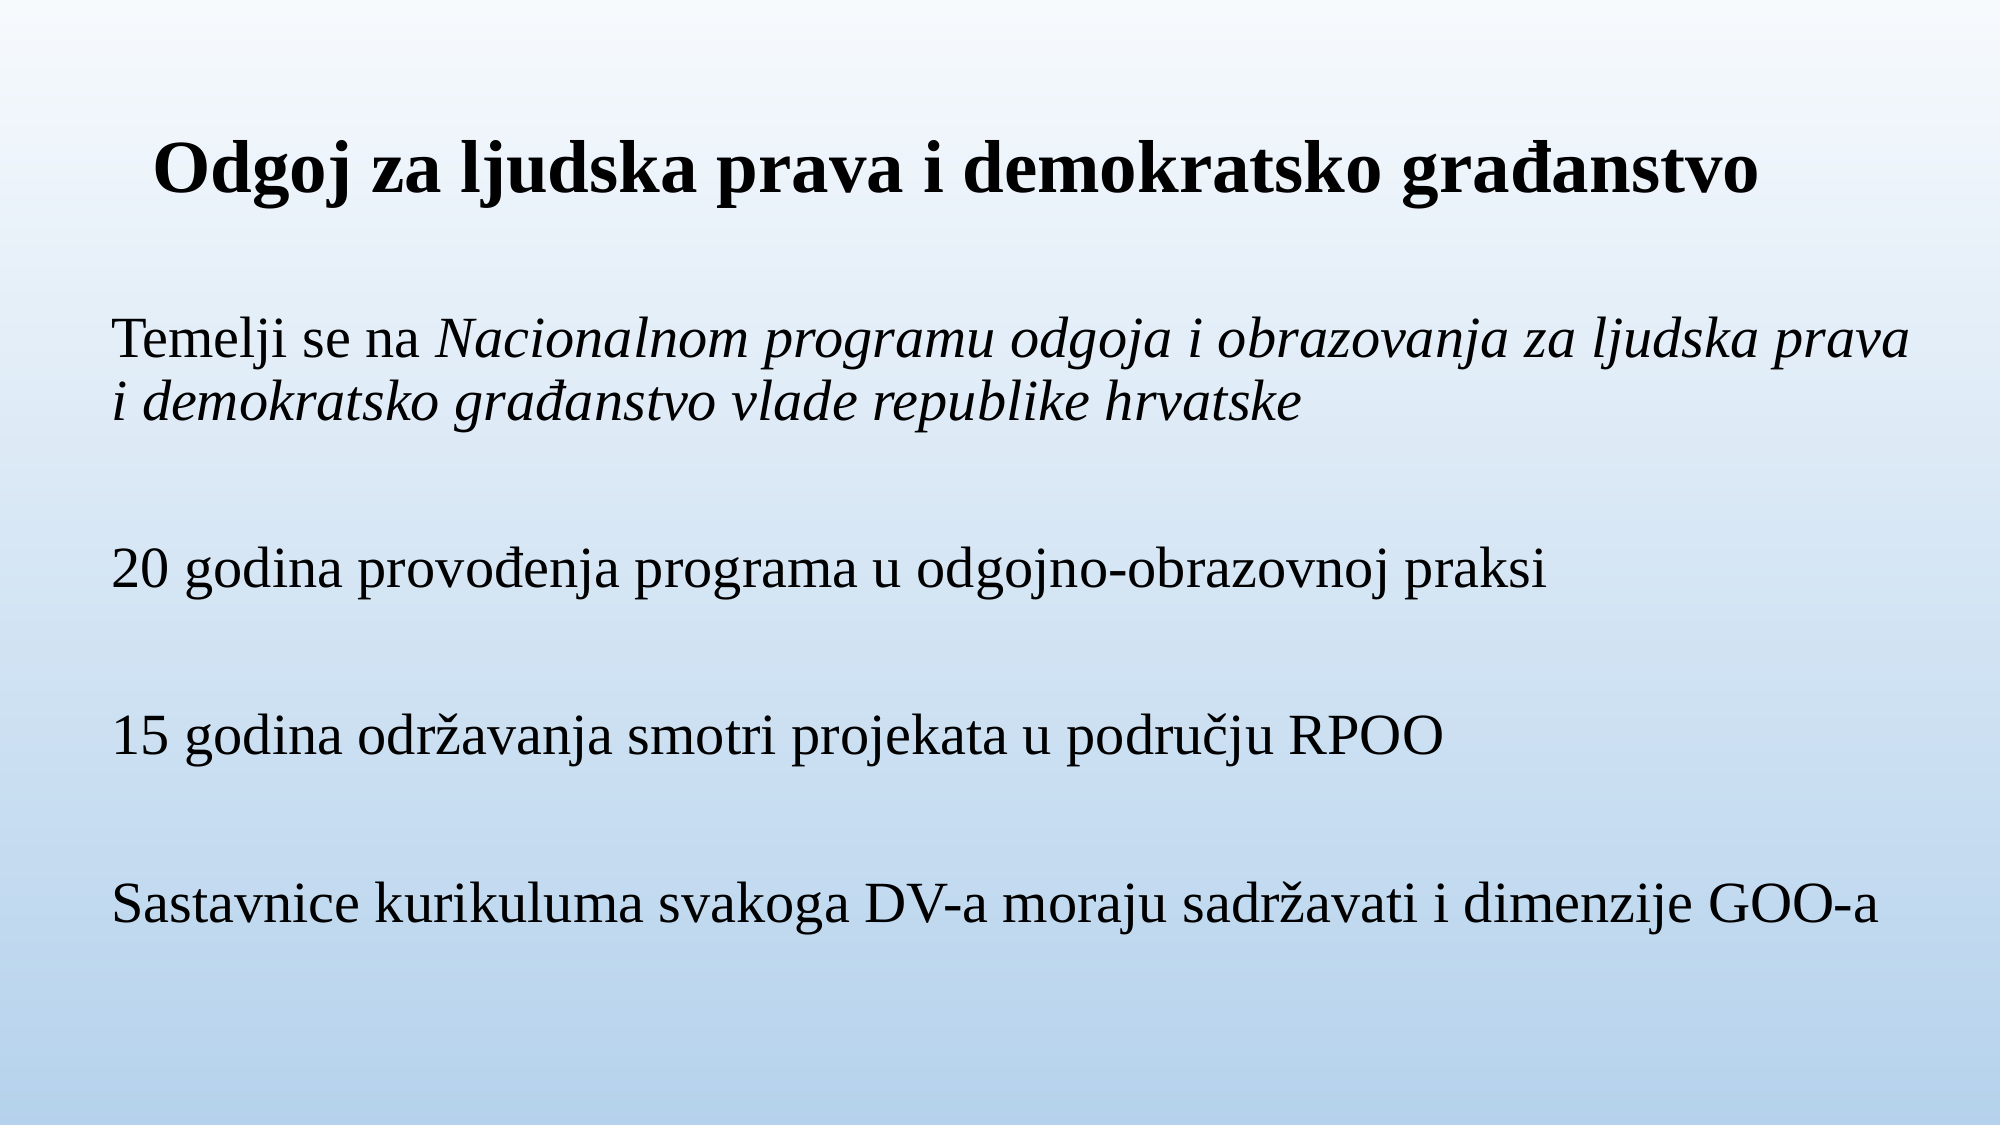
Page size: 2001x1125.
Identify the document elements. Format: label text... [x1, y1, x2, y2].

title Odgoj za ljudska prava i demokratsko građanstvo [137, 59, 1863, 278]
list Temelji se na Nacionalnom programu odgoja i obrazovanja za ljudska prava i demokratsko građanstvo vlade republike hrvatske 20 godina provođenja programa u odgojno-obrazovnoj praksi 15 godina održavanja smotri projekata u području RPOO Sastavnice kurikuluma svakoga DV-a moraju sadržavati i dimenzije GOO-a [96, 299, 1940, 1014]
